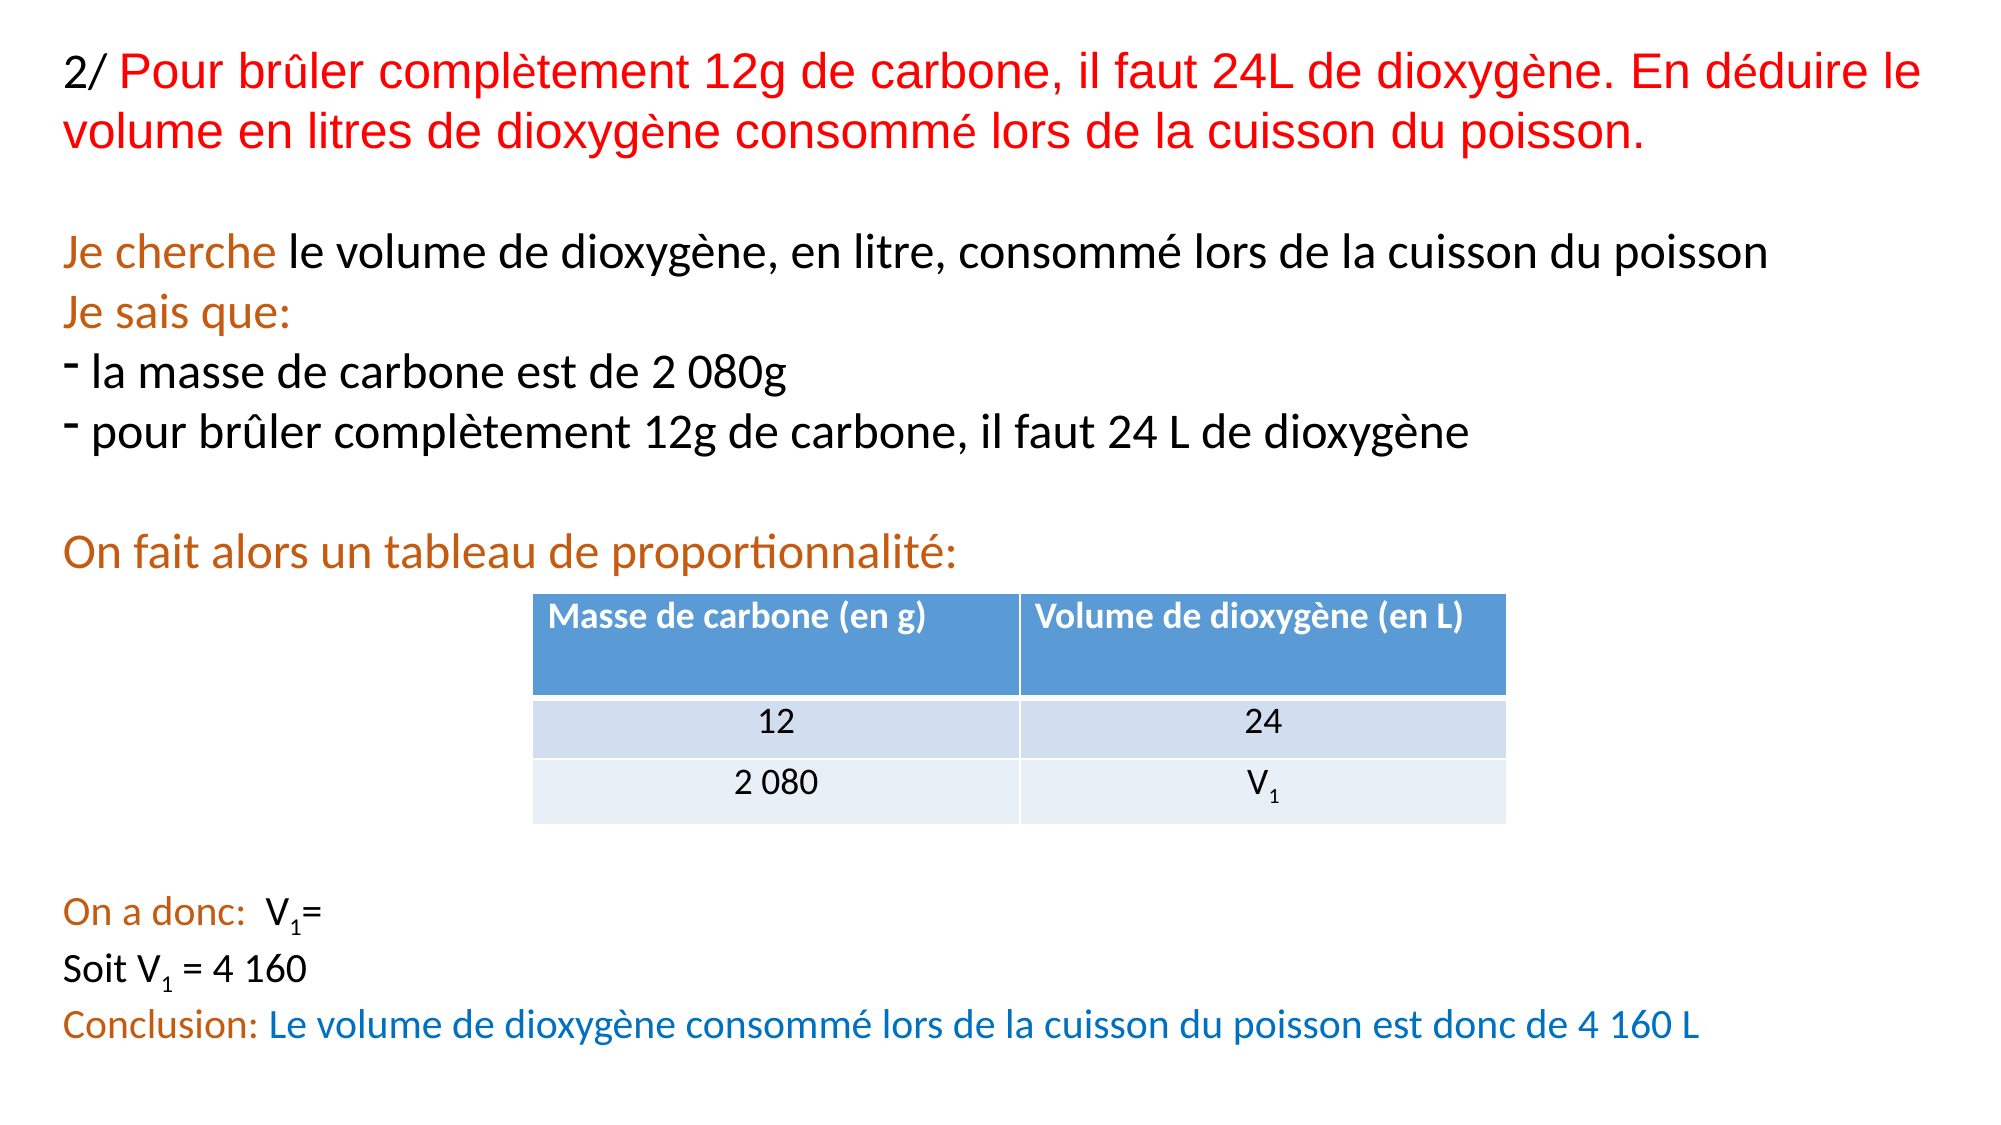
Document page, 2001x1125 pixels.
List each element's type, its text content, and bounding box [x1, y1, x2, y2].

table_cell 2 080 [533, 760, 1019, 824]
table_header Volume de dioxygène (en L) [1021, 594, 1506, 695]
table_cell 12 [533, 701, 1019, 758]
table_cell 24 [1021, 701, 1506, 758]
table_header Masse de carbone (en g) [533, 594, 1019, 695]
table_cell V1 [1021, 760, 1506, 824]
